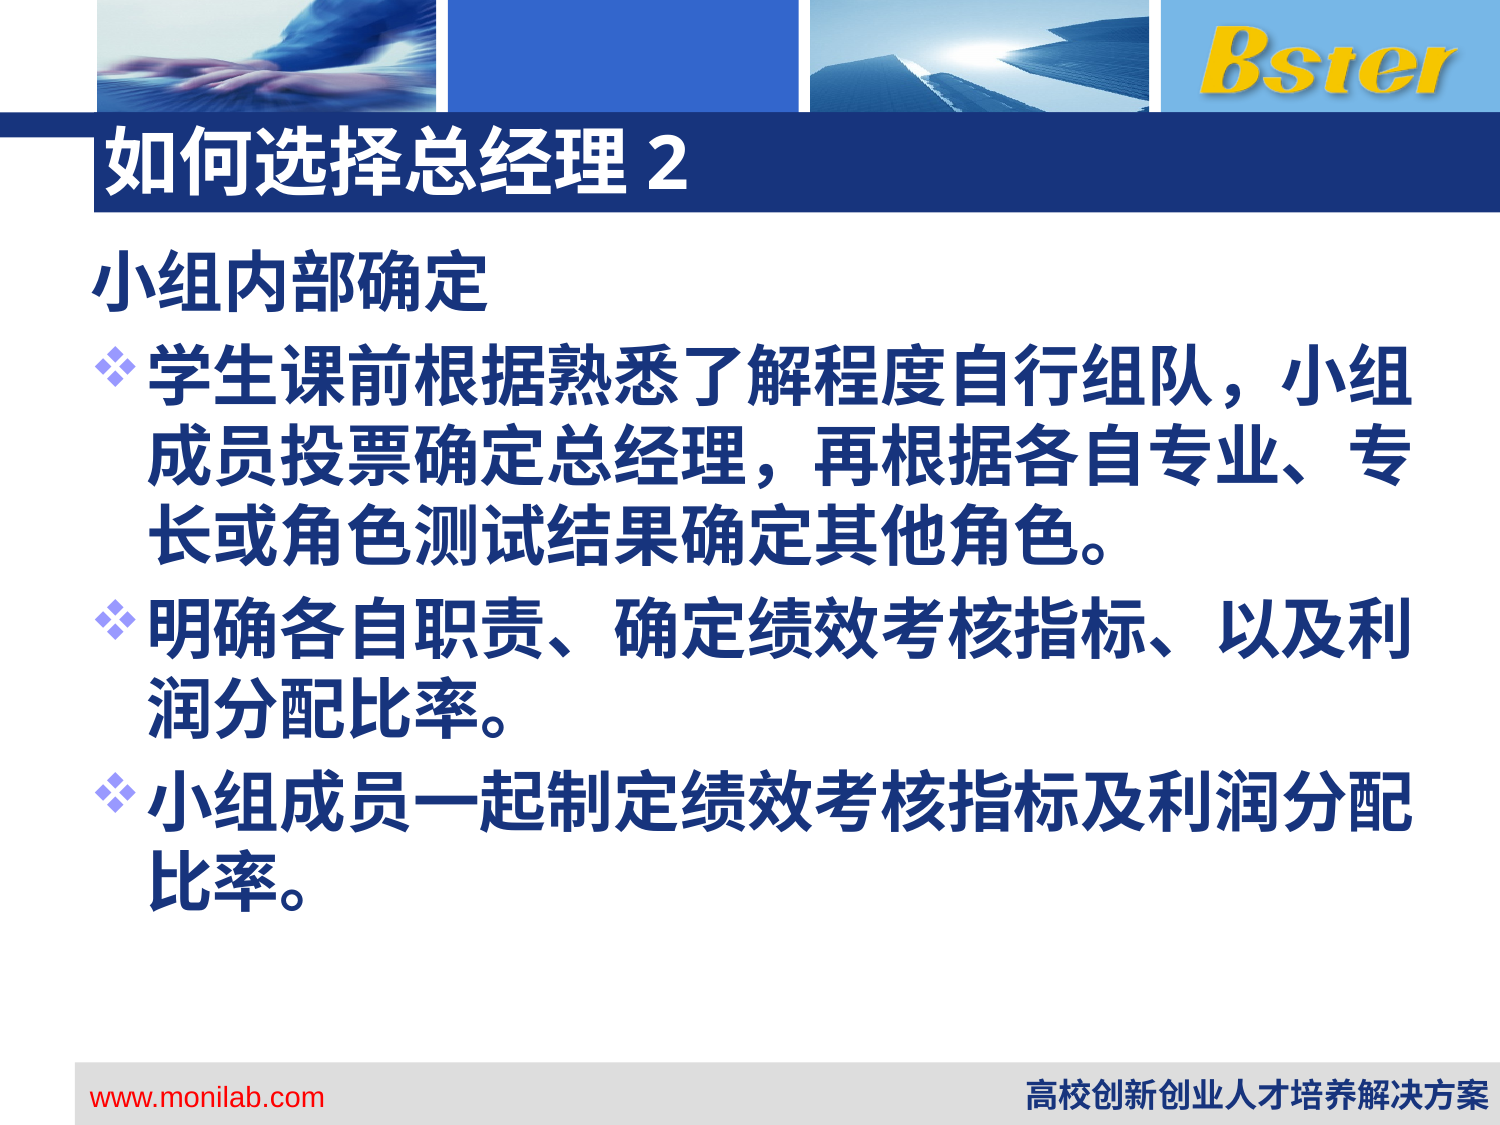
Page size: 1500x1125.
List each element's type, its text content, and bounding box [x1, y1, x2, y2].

picture [97, 0, 437, 112]
title 如何选择总经理2 [88, 113, 1369, 206]
picture [1199, 26, 1458, 94]
list 小组内部确定 学生课前根据熟悉了解程度自行组队，小组成员投票确定总经理，再根据各自专业、专长或角色测试结果确定其他角色。 明确各自职责、确定绩效考核指标、以及利润分配比率。 小组成员一起制定绩效考核指标及利润分配比率。 [74, 232, 1454, 1034]
picture [810, 0, 1150, 112]
